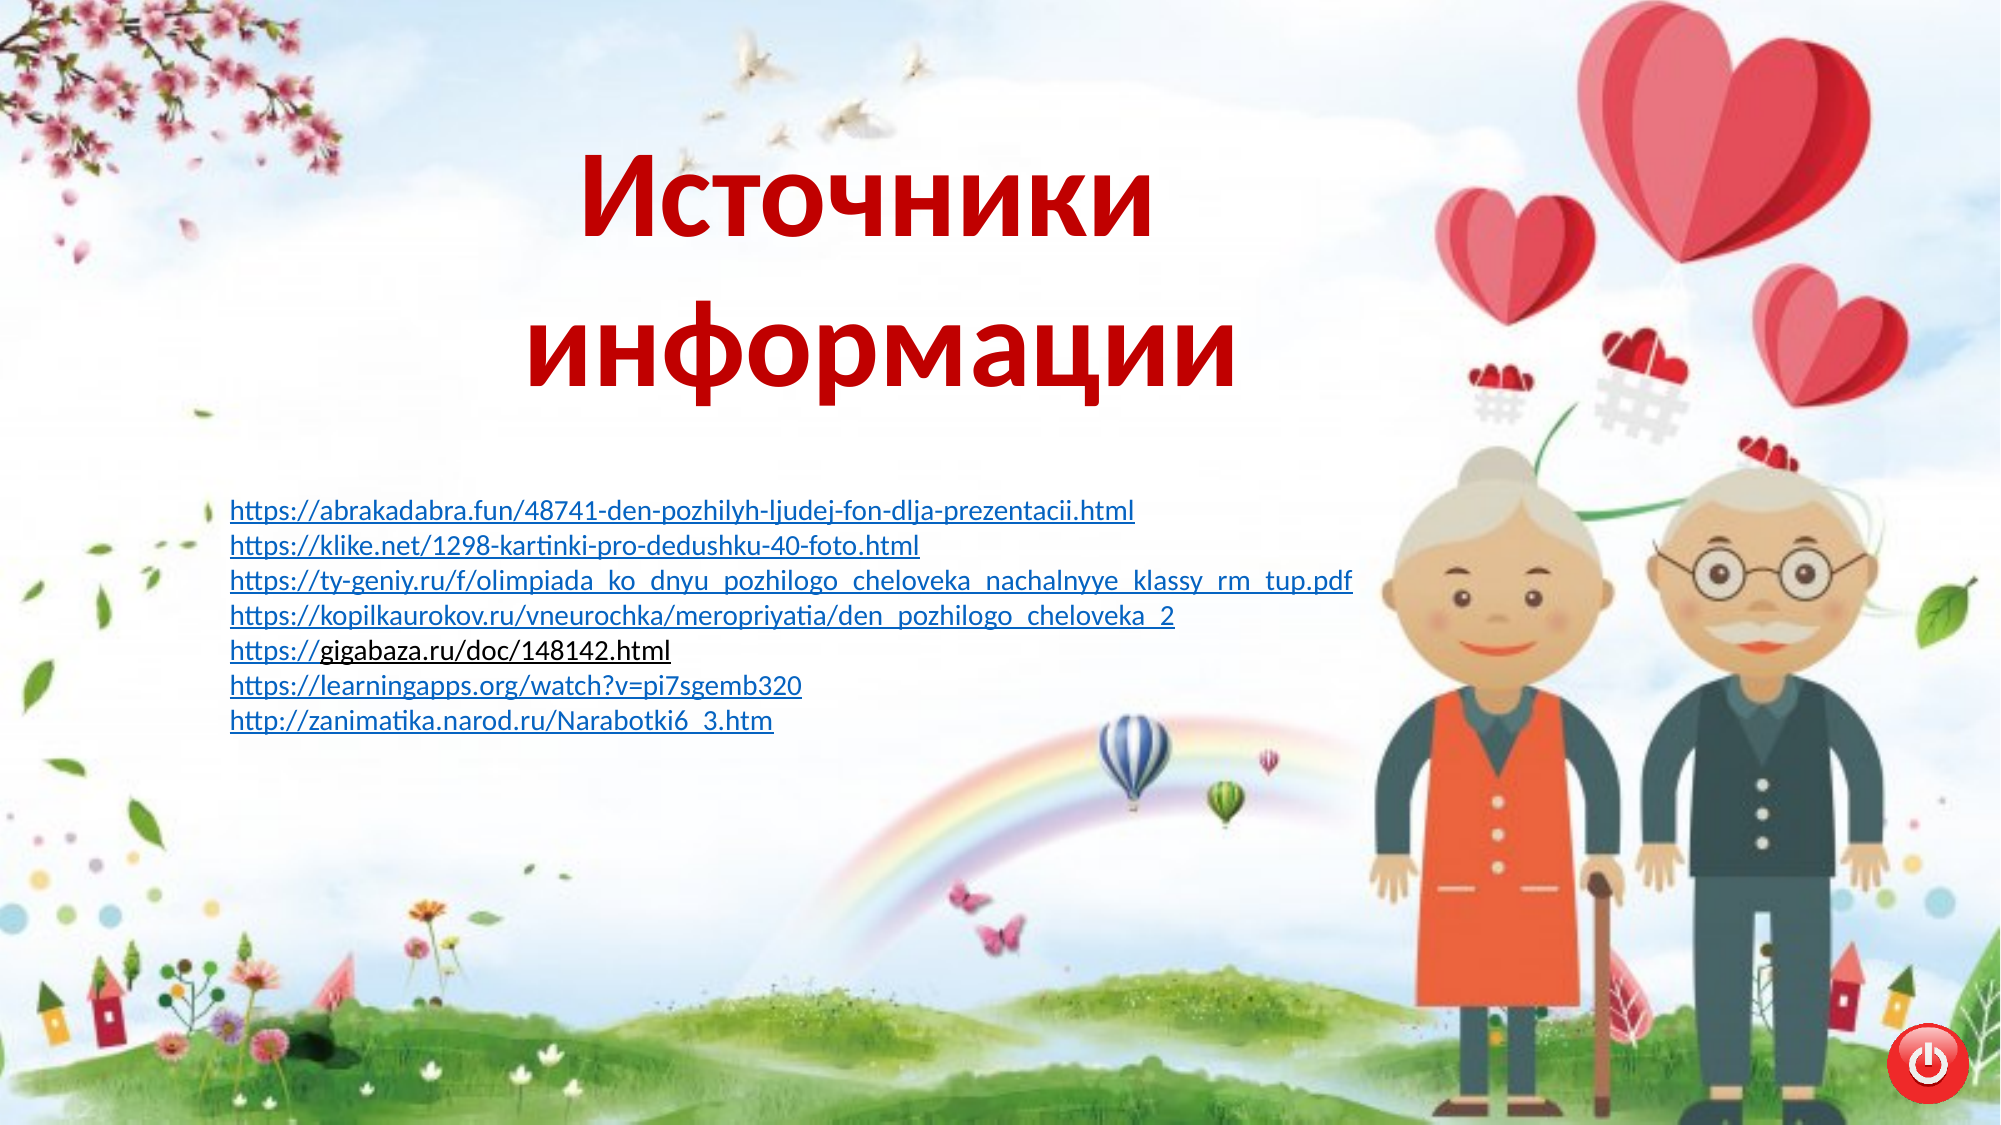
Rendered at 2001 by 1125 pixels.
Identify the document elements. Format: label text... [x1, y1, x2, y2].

text_box Источники информации [241, 104, 1523, 419]
text_box https://abrakadabra.fun/48741-den-pozhilyh-ljudej-fon-dlja-prezentacii.html https://klike.net/1298-kartinki-pro-dedushku-40-foto.html https://ty-geniy.ru/f/olimpiada_ko_dnyu_pozhilogo_cheloveka_nachalnyye_klassy_rm_tup.pdf https://kopilkaurokov.ru/vneurochka/meropriyatia/den_pozhilogo_cheloveka_2 https://gigabaza.ru/doc/148142.html https://learningapps.org/watch?v=pi7sgemb320 http://zanimatika.narod.ru/Narabotki6_3.htm [214, 483, 1615, 789]
picture [0, 0, 2001, 1125]
